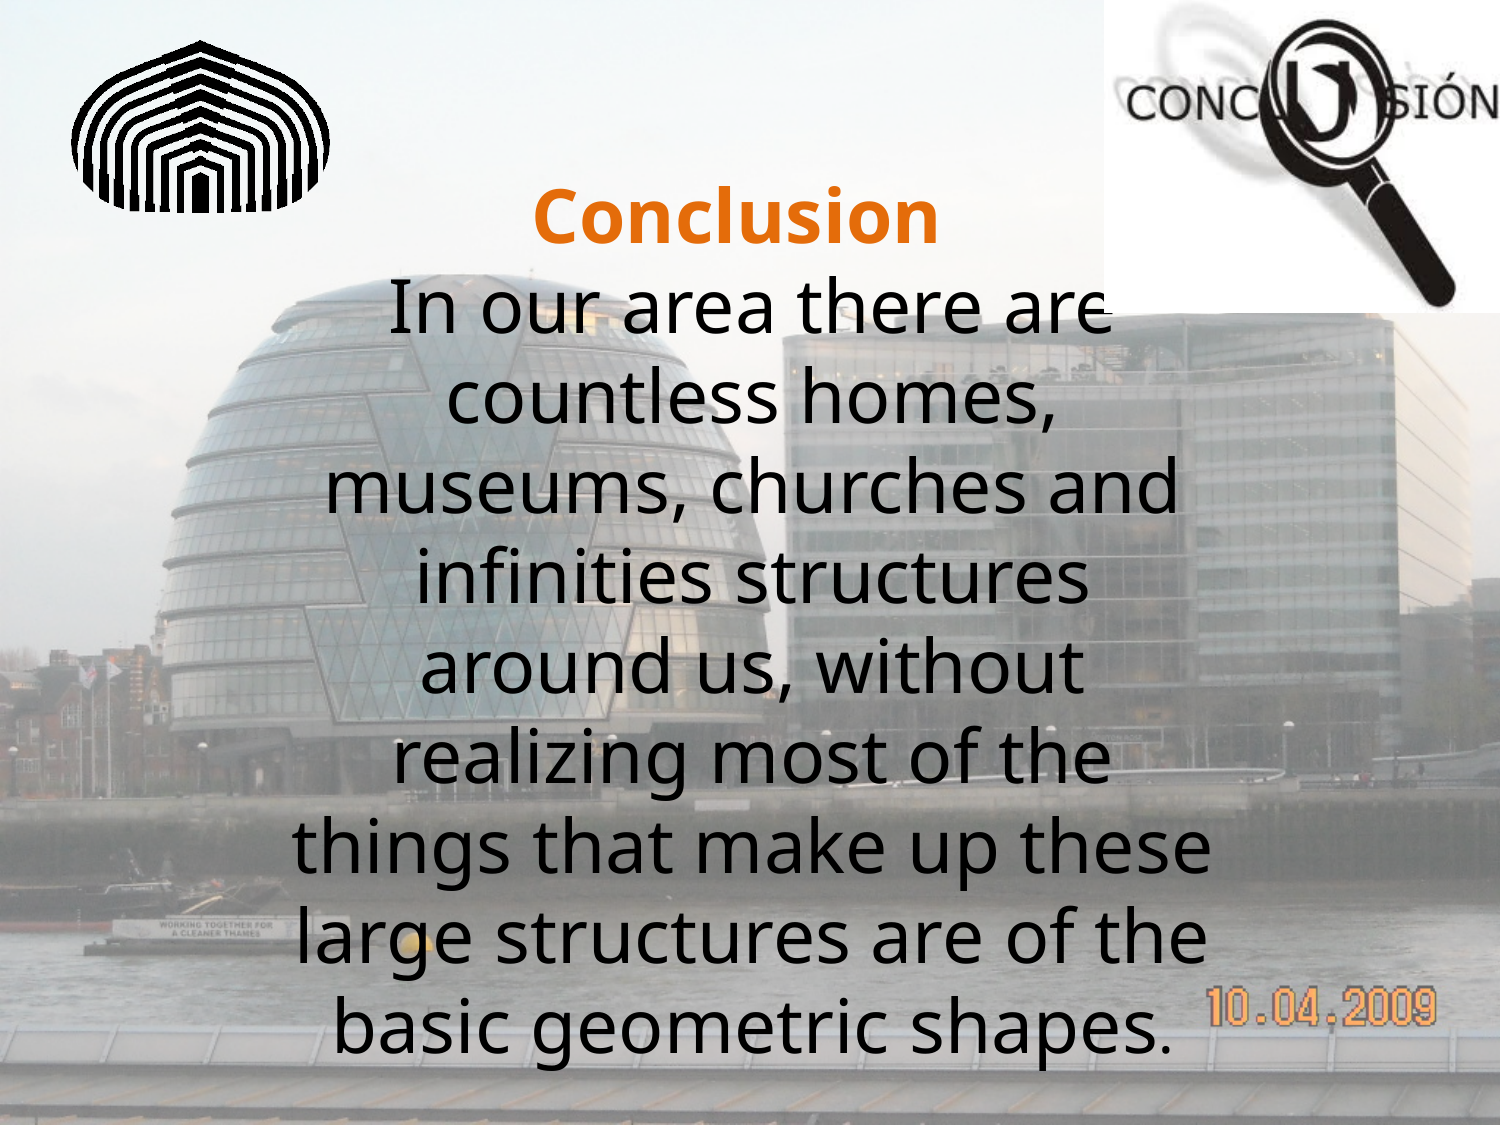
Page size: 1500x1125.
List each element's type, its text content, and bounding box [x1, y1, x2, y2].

text_box In our area there are countless homes, museums, churches and infinities structures around us, without realizing most of the things that make up these large structures are of the basic geometric shapes. [265, 250, 1240, 1076]
picture [64, 30, 335, 221]
picture [1104, 0, 1500, 313]
text_box Conclusion [516, 160, 957, 266]
